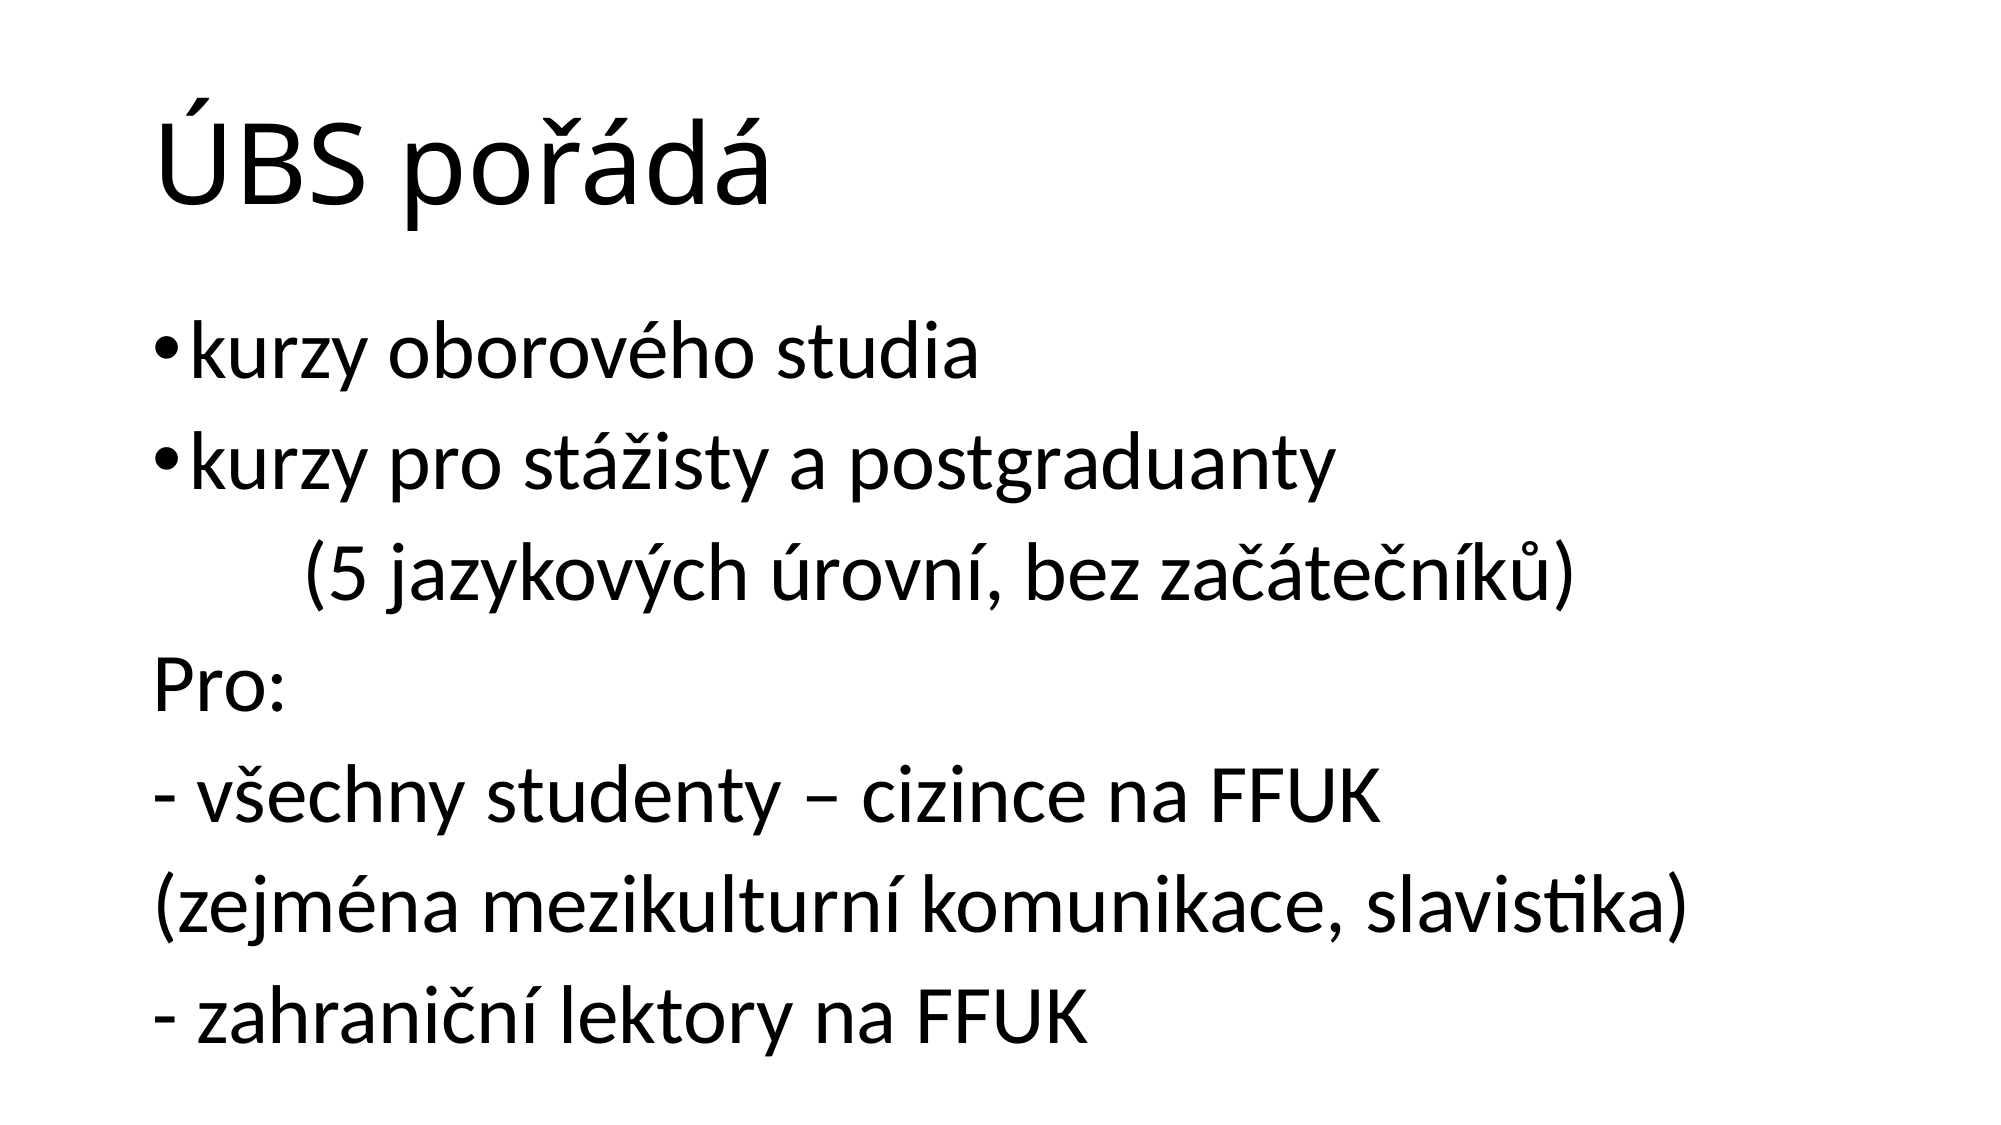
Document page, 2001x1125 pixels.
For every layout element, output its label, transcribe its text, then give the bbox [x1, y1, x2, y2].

title ÚBS pořádá [137, 59, 1863, 278]
list kurzy oborového studia kurzy pro stážisty a postgraduanty (5 jazykových úrovní, bez začátečníků) Pro: - všechny studenty – cizince na FFUK (zejména mezikulturní komunikace, slavistika) - zahraniční lektory na FFUK [137, 299, 1863, 1014]
